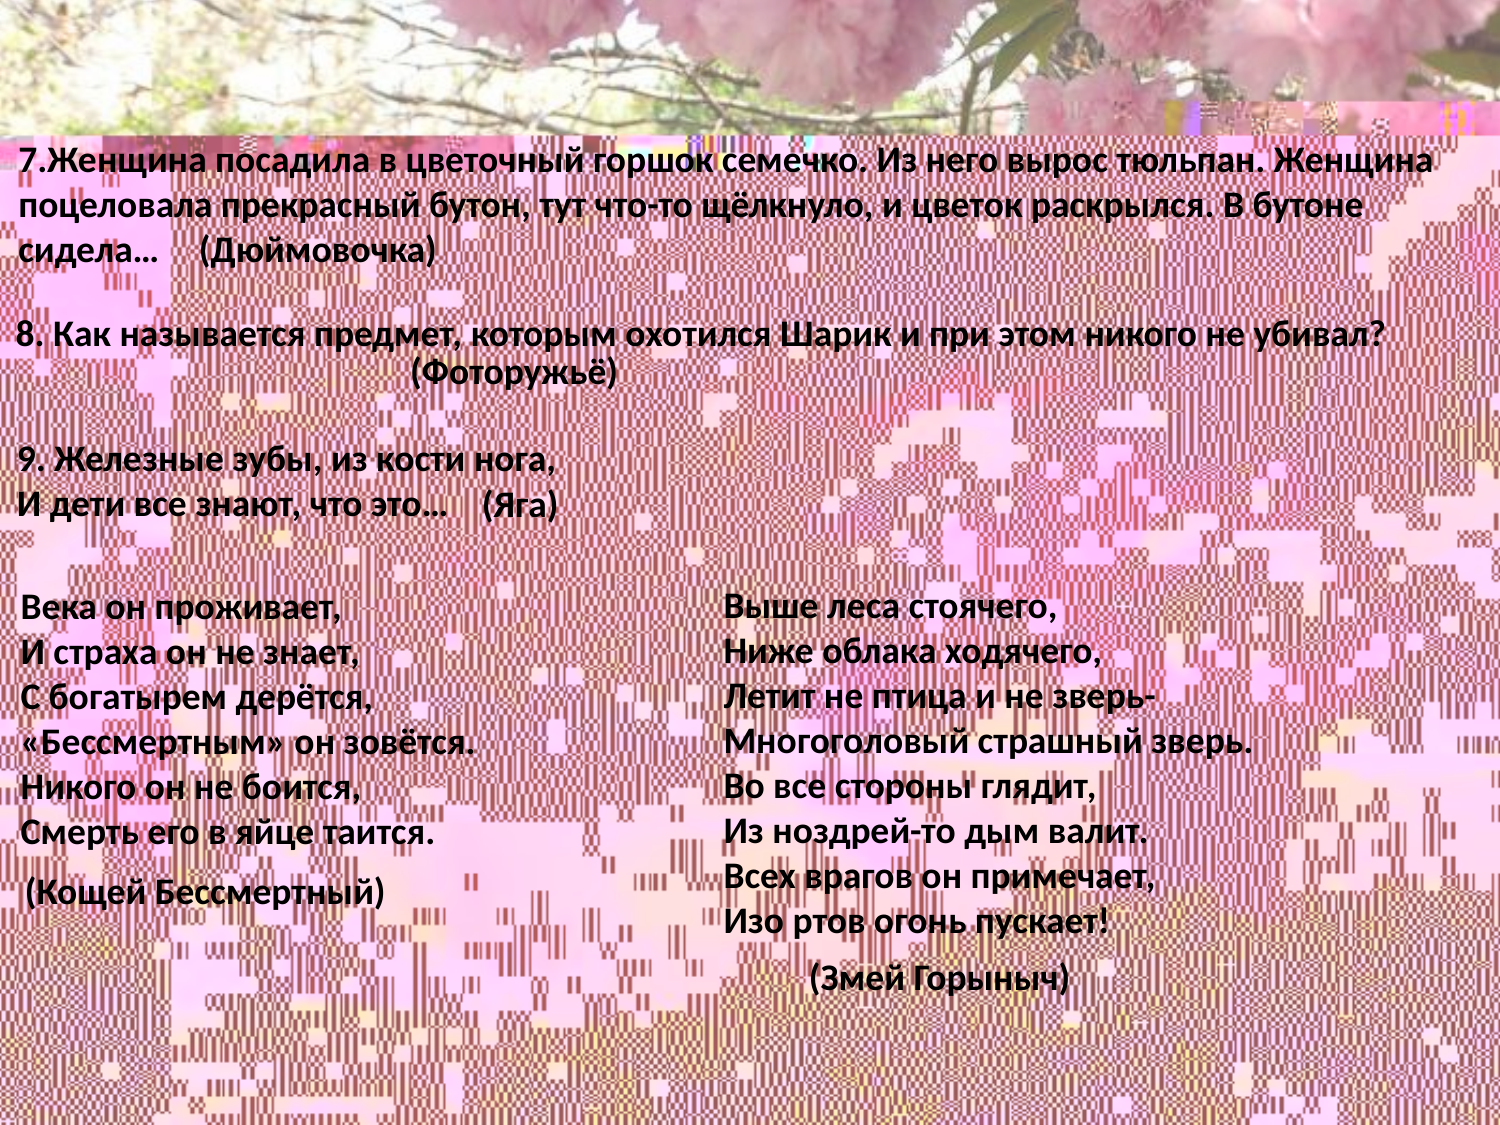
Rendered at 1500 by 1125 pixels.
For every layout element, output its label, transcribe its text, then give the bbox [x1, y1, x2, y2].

text_box 9. Железные зубы, из кости нога, И дети все знают, что это… [2, 426, 572, 532]
text_box (Фоторужьё) [395, 339, 634, 400]
text_box (Змей Горыныч) [794, 945, 1086, 1006]
text_box (Кощей Бессмертный) [10, 859, 401, 920]
text_box (Яга) [467, 472, 574, 532]
text_box 8. Как называется предмет, которым охотился Шарик и при этом никого не убивал? [0, 301, 1403, 361]
text_box (Дюймовочка) [184, 218, 453, 278]
text_box 7.Женщина посадила в цветочный горшок семечко. Из него вырос тюльпан. Женщина поцеловала прекрасный бутон, тут что-то щёлкнуло, и цветок раскрылся. В бутоне сидела… [3, 127, 1500, 278]
text_box Выше леса стоячего, Ниже облака ходячего, Летит не птица и не зверь- Многоголовый страшный зверь. Во все стороны глядит, Из ноздрей-то дым валит. Всех врагов он примечает, Изо ртов огонь пускает! [708, 573, 1300, 948]
text_box Века он проживает, И страха он не знает, С богатырем дерётся, «Бессмертным» он зовётся. Никого он не боится, Смерть его в яйце таится. [5, 574, 492, 859]
